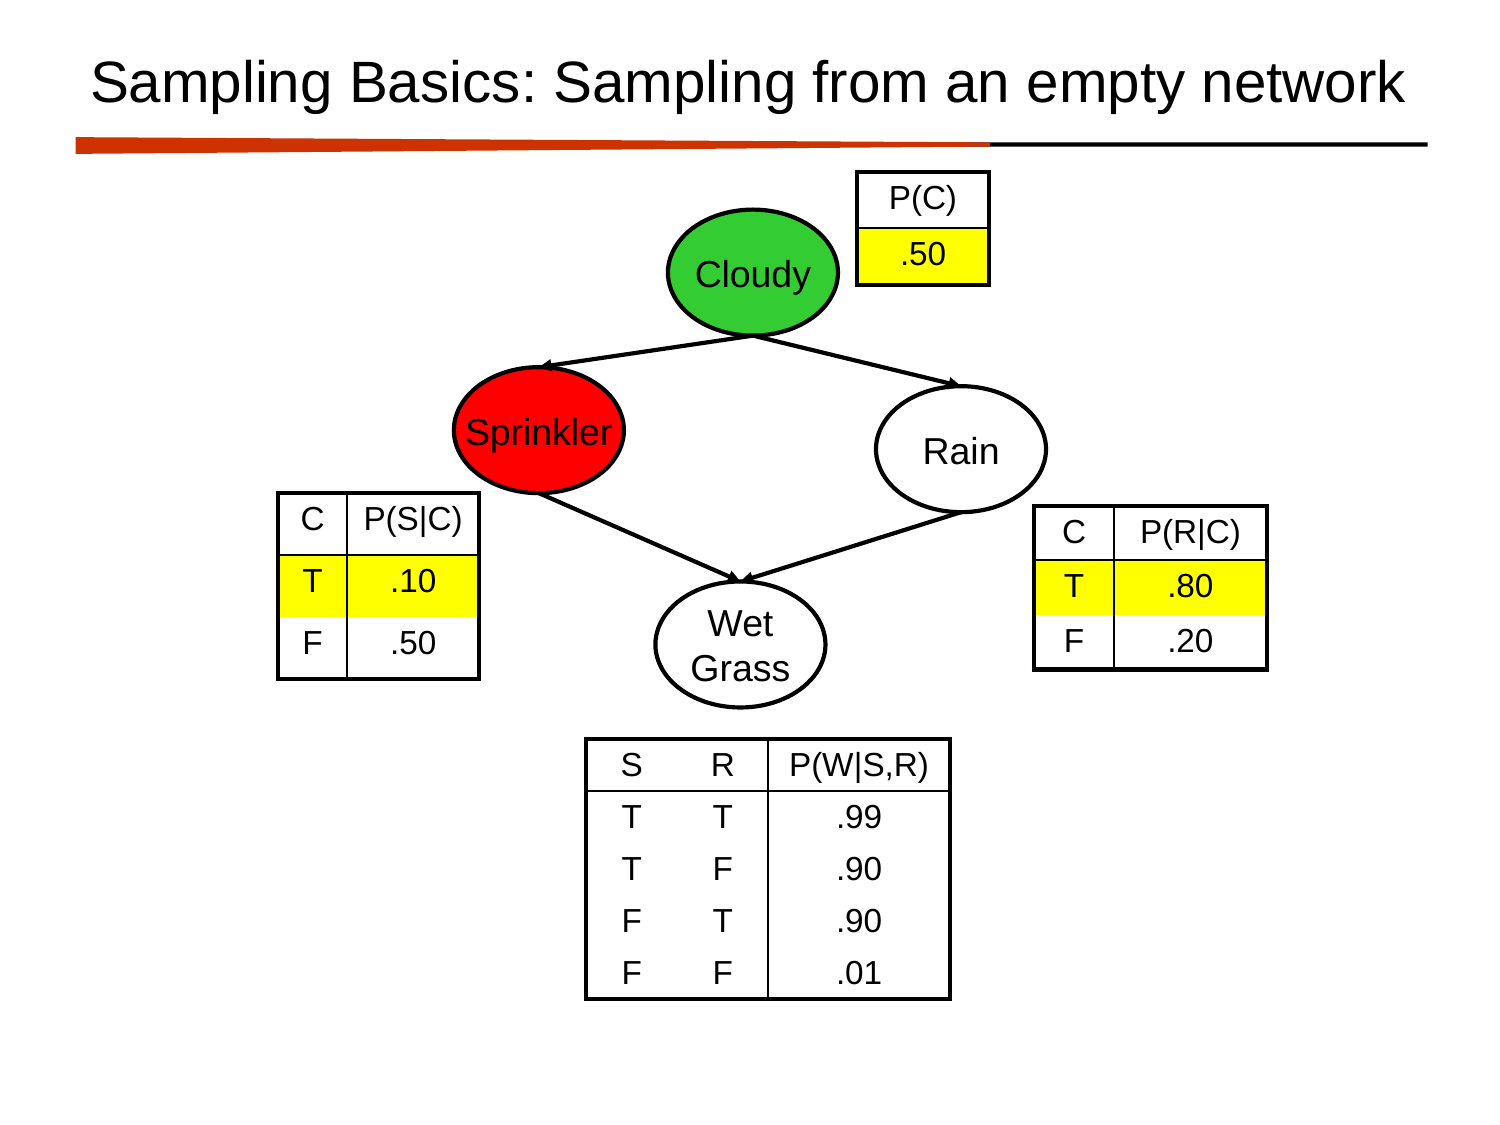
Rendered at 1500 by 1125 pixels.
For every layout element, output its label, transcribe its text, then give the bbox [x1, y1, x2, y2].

table_cell .50 [348, 617, 477, 677]
table_cell F [677, 947, 767, 997]
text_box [744, 513, 962, 580]
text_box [538, 494, 741, 580]
table_cell .50 [859, 229, 987, 283]
table_cell .90 [769, 895, 948, 947]
table_cell T [280, 556, 346, 617]
table_cell F [677, 843, 767, 895]
table_header C [1036, 508, 1113, 559]
text_box Sprinkler [453, 367, 624, 494]
table_header C [280, 495, 346, 554]
table_cell F [1036, 615, 1113, 667]
table_header P(S|C) [348, 495, 477, 554]
table_header S [588, 741, 677, 790]
title Sampling Basics: Sampling from an empty network [74, 24, 1426, 133]
table_cell T [588, 792, 677, 843]
table_cell .20 [1115, 615, 1265, 667]
table_cell F [588, 895, 677, 947]
table_cell .99 [769, 792, 948, 843]
table_cell F [588, 947, 677, 997]
table_cell .10 [348, 556, 477, 617]
table_cell T [1036, 561, 1113, 615]
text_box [752, 337, 962, 385]
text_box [538, 337, 754, 366]
table_header R [677, 741, 767, 790]
table_cell .80 [1115, 561, 1265, 615]
text_box Wet Grass [655, 588, 826, 708]
text_box Cloudy [667, 209, 838, 336]
table_header P(W|S,R) [769, 741, 948, 790]
table_cell T [588, 843, 677, 895]
table_cell .90 [769, 843, 948, 895]
table_cell F [280, 617, 346, 677]
table_cell .01 [769, 947, 948, 997]
table_cell T [677, 895, 767, 947]
table_header P(C) [859, 174, 987, 227]
text_box Rain [875, 386, 1047, 513]
table_cell T [677, 792, 767, 843]
table_header P(R|C) [1115, 508, 1265, 559]
